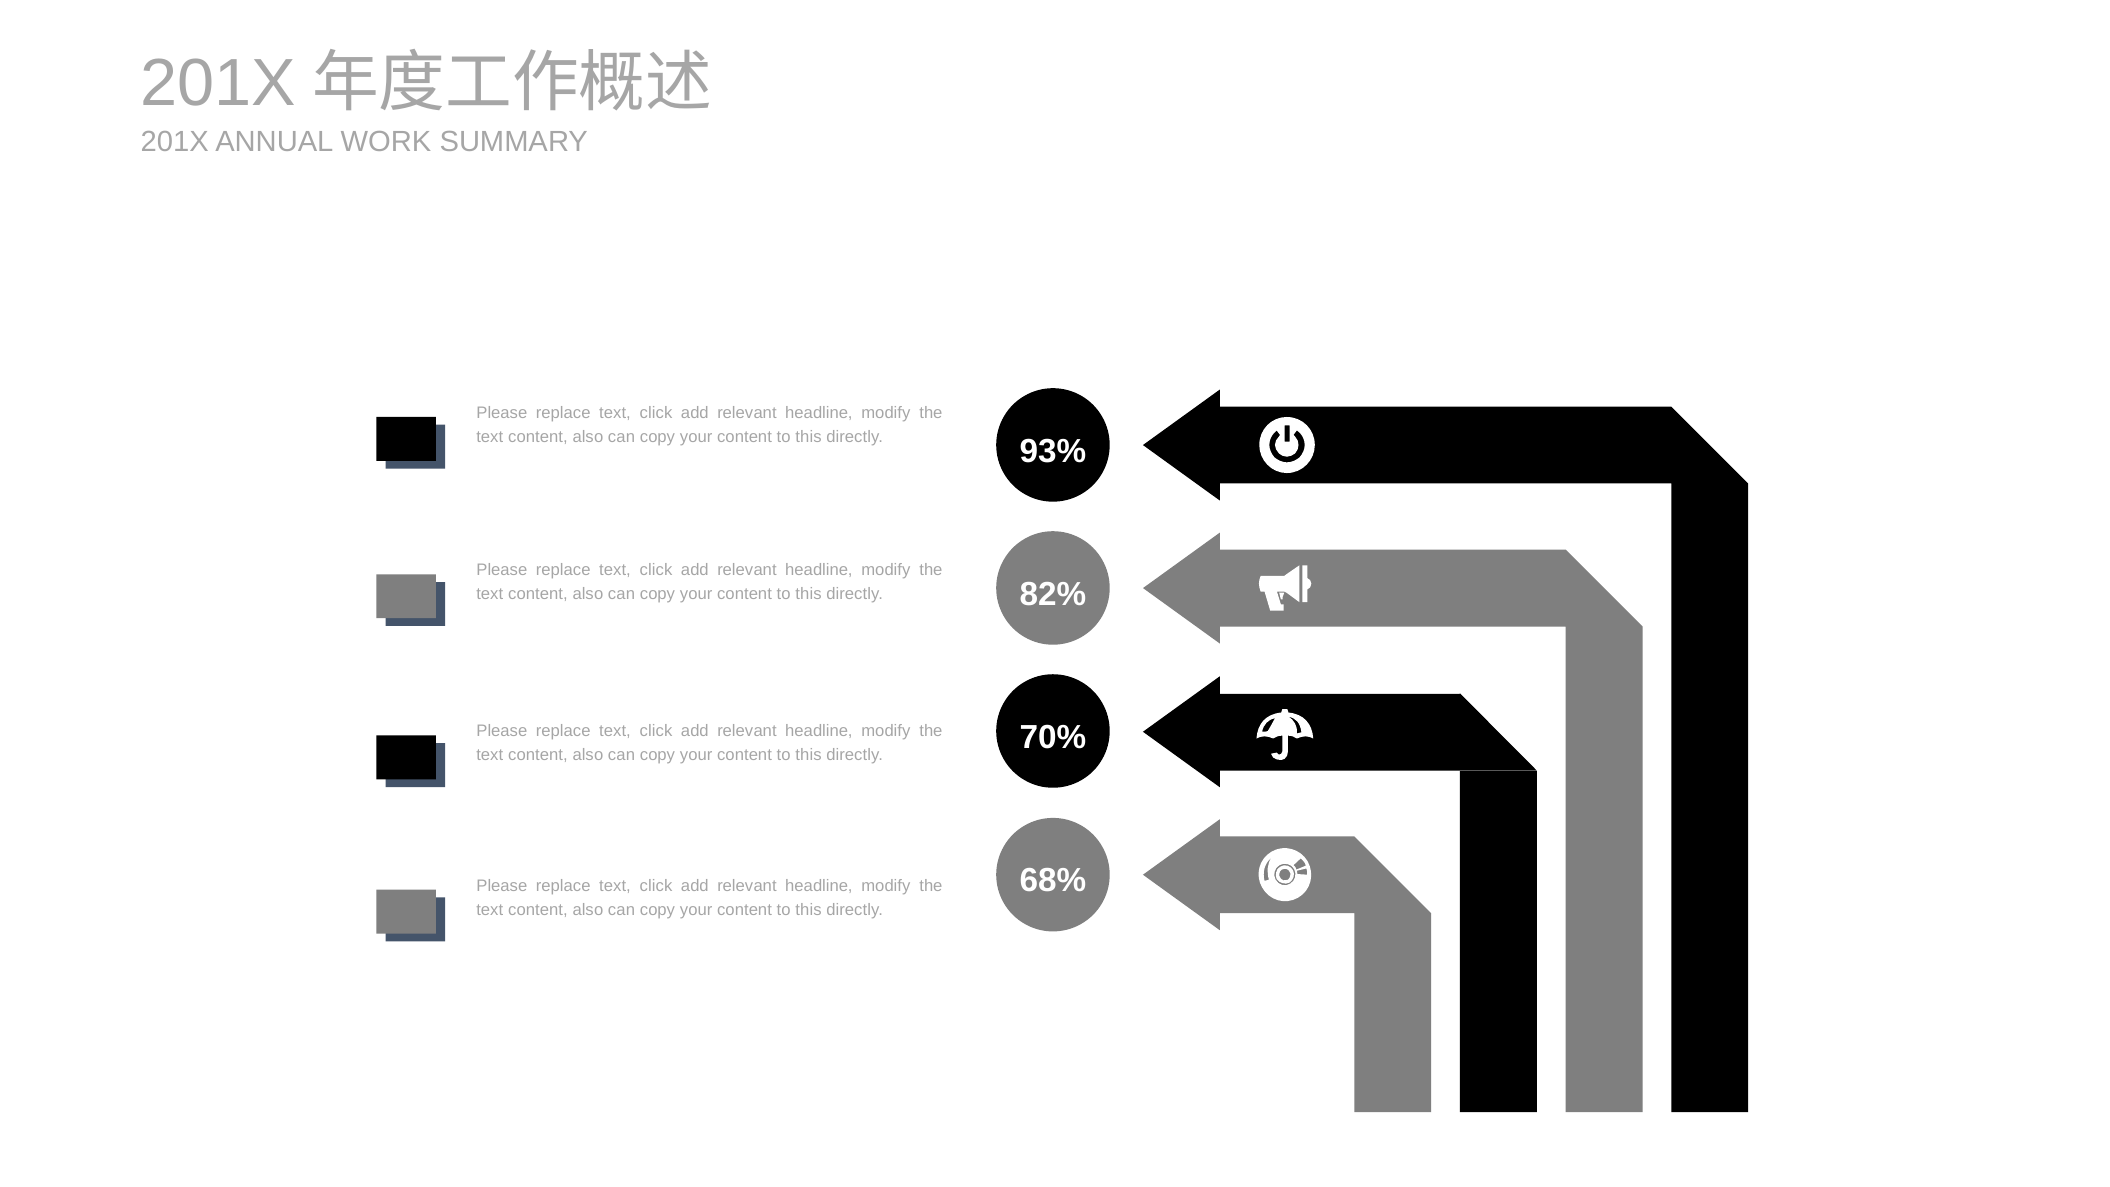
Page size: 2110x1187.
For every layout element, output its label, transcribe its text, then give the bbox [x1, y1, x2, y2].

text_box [996, 388, 1110, 502]
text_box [376, 416, 446, 469]
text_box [996, 531, 1110, 645]
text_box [376, 735, 446, 788]
text_box Please replace text, click add relevant headline, modify the text content, also can copy your content to this directly. [461, 863, 959, 926]
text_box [996, 674, 1110, 788]
text_box Please replace text, click add relevant headline, modify the text content, also can copy your content to this directly. [461, 708, 959, 772]
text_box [376, 889, 446, 942]
text_box 201X年度工作概述 [140, 38, 789, 119]
text_box Please replace text, click add relevant headline, modify the text content, also can copy your content to this directly. [461, 390, 959, 453]
text_box Please replace text, click add relevant headline, modify the text content, also can copy your content to this directly. [461, 547, 959, 611]
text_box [1142, 389, 1749, 1112]
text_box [996, 817, 1110, 932]
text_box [376, 574, 446, 626]
text_box 201X ANNUAL WORK SUMMARY [140, 122, 602, 158]
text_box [1142, 819, 1432, 1112]
